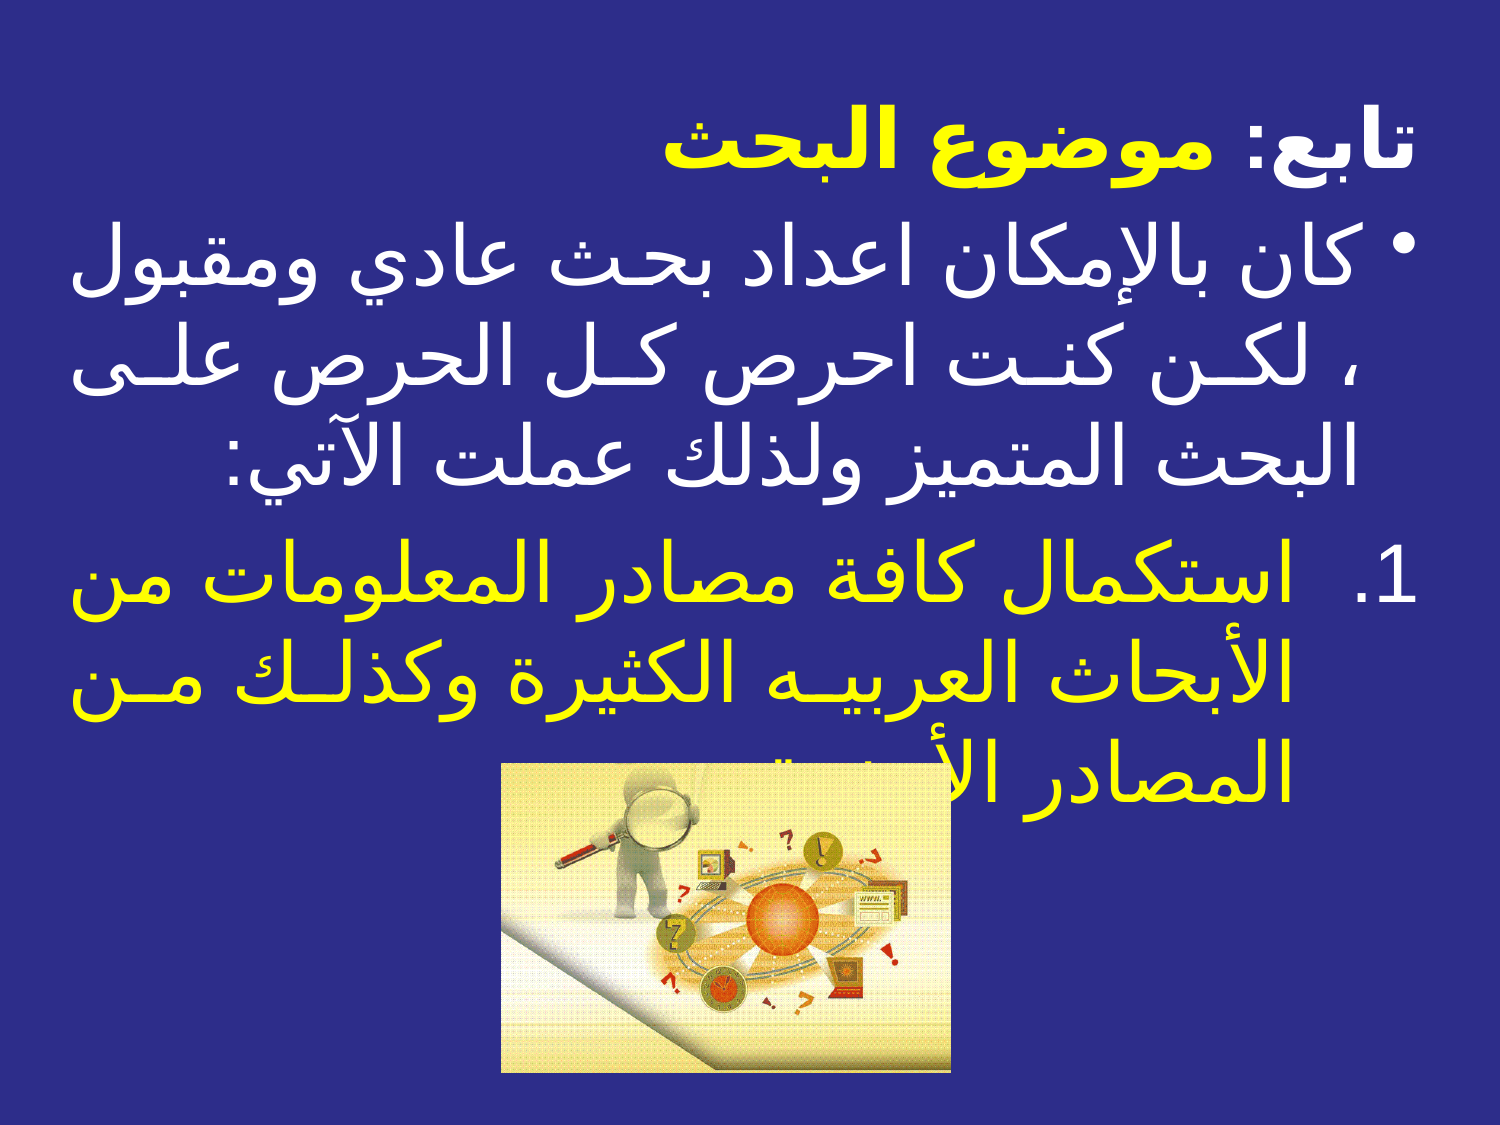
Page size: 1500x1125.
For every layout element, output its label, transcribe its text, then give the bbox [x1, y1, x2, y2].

picture [501, 763, 952, 1073]
list تابع: موضوع البحث كان بالإمكان اعداد بحث عادي ومقبول ، لكن كنت احرص كل الحرص على البحث المتميز ولذلك عملت الآتي: استكمال كافة مصادر المعلومات من الأبحاث العربيه الكثيرة وكذلك من المصادر الأجنبية . [52, 77, 1436, 788]
